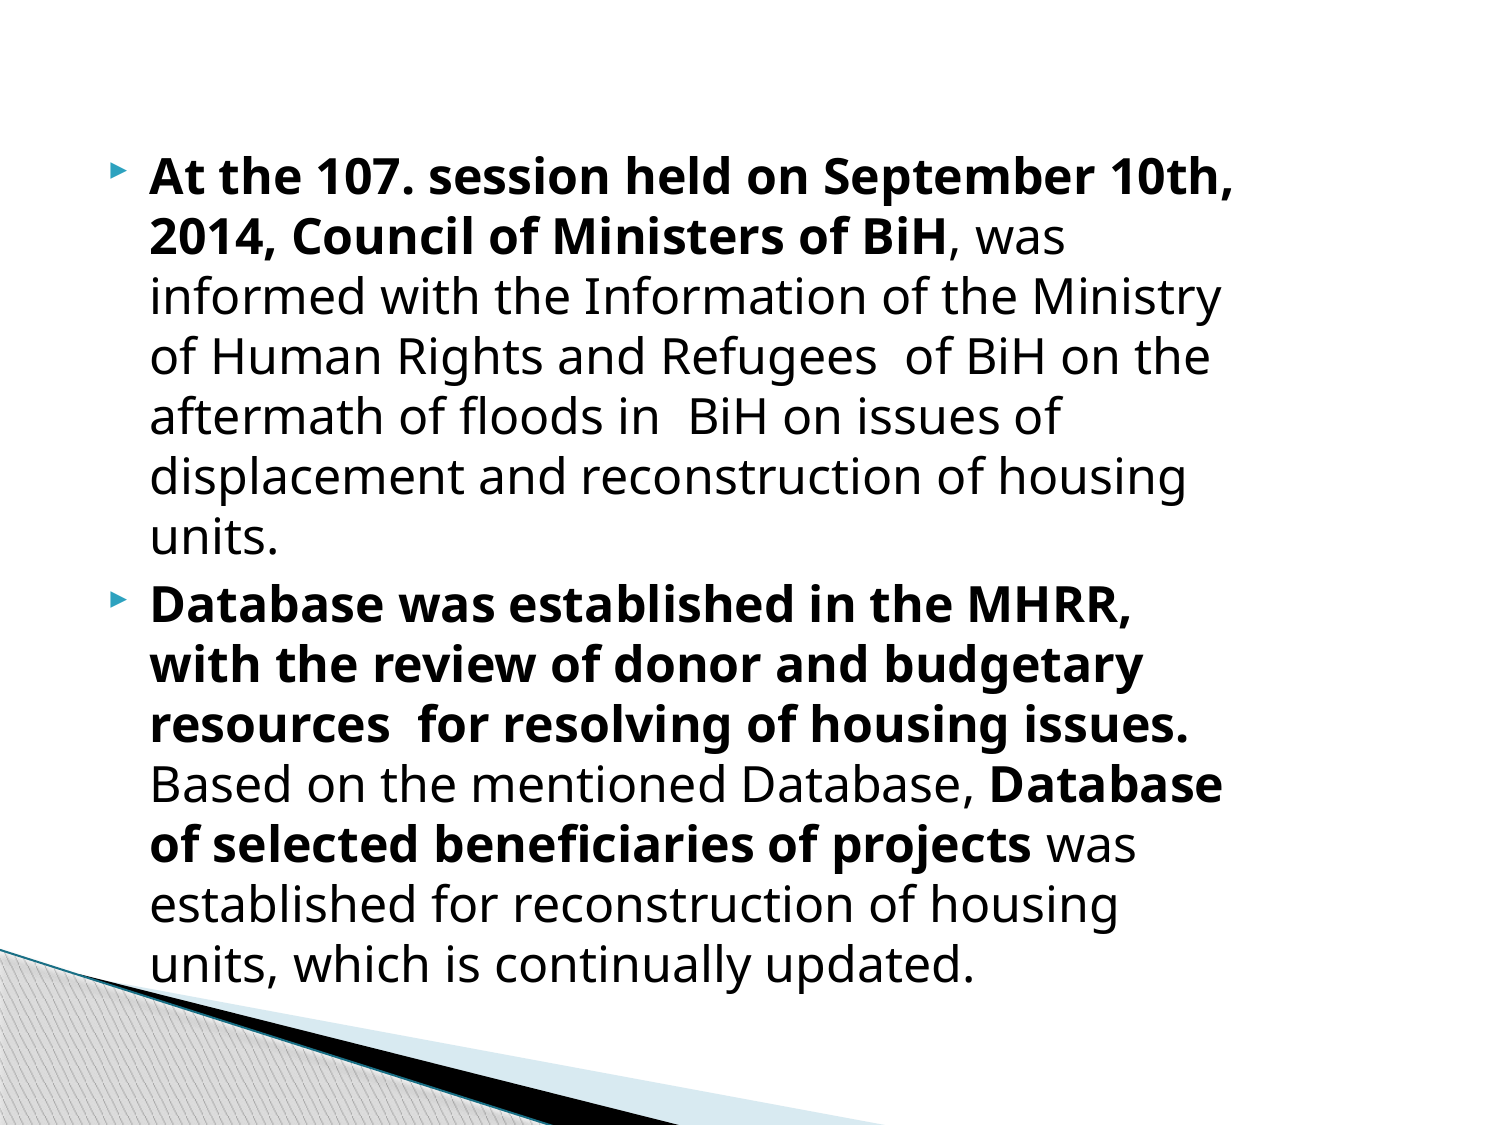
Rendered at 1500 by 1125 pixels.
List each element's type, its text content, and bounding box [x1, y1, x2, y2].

list At the 107. session held on September 10th, 2014, Council of Ministers of BiH, was informed with the Information of the Ministry of Human Rights and Refugees of BiH on the aftermath of floods in BiH on issues of displacement and reconstruction of housing units. Database was established in the MHRR, with the review of donor and budgetary resources for resolving of housing issues. Based on the mentioned Database, Database of selected beneficiaries of projects was established for reconstruction of housing units, which is continually updated. [75, 137, 1263, 1059]
